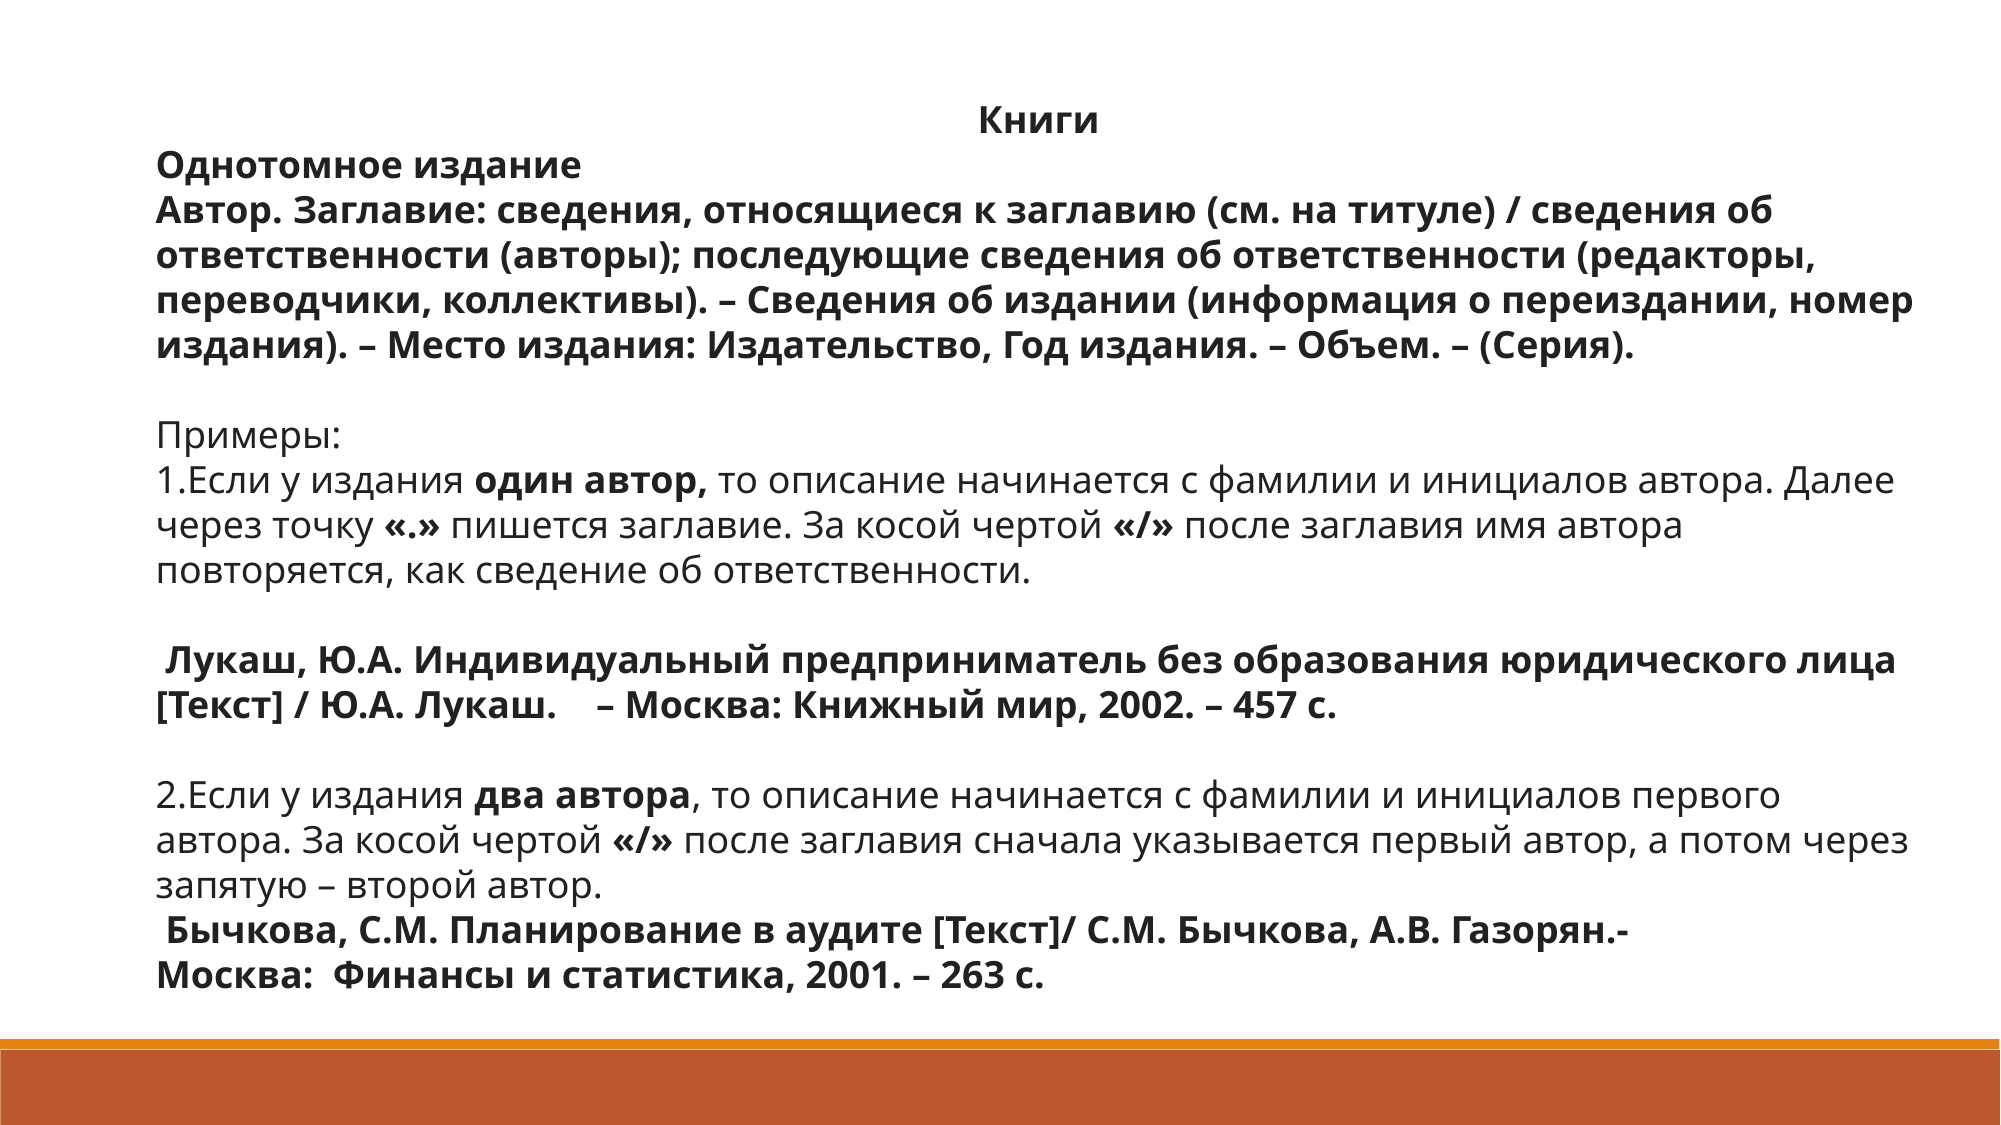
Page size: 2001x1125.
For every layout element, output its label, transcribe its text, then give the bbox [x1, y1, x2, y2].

text_box Книги Однотомное издание Автор. Заглавие: сведения, относящиеся к заглавию (см. на титуле) / сведения об ответственности (авторы); последующие сведения об ответственности (редакторы, переводчики, коллективы). – Сведения об издании (информация о переиздании, номер издания). – Место издания: Издательство, Год издания. – Объем. – (Серия). Примеры: Если у издания один автор, то описание начинается с фамилии и инициалов автора. Далее через точку «.» пишется заглавие. За косой чертой «/» после заглавия имя автора повторяется, как сведение об ответственности. Лукаш, Ю.А. Индивидуальный предприниматель без образования юридического лица [Текст] / Ю.А. Лукаш. – Москва: Книжный мир, 2002. – 457 с. Если у издания два автора, то описание начинается с фамилии и инициалов первого автора. За косой чертой «/» после заглавия сначала указывается первый автор, а потом через запятую – второй автор. Бычкова, С.М. Планирование в аудите [Текст]/ С.М. Бычкова, А.В. Газорян.-Москва: Финансы и статистика, 2001. – 263 с. [140, 89, 1937, 1004]
